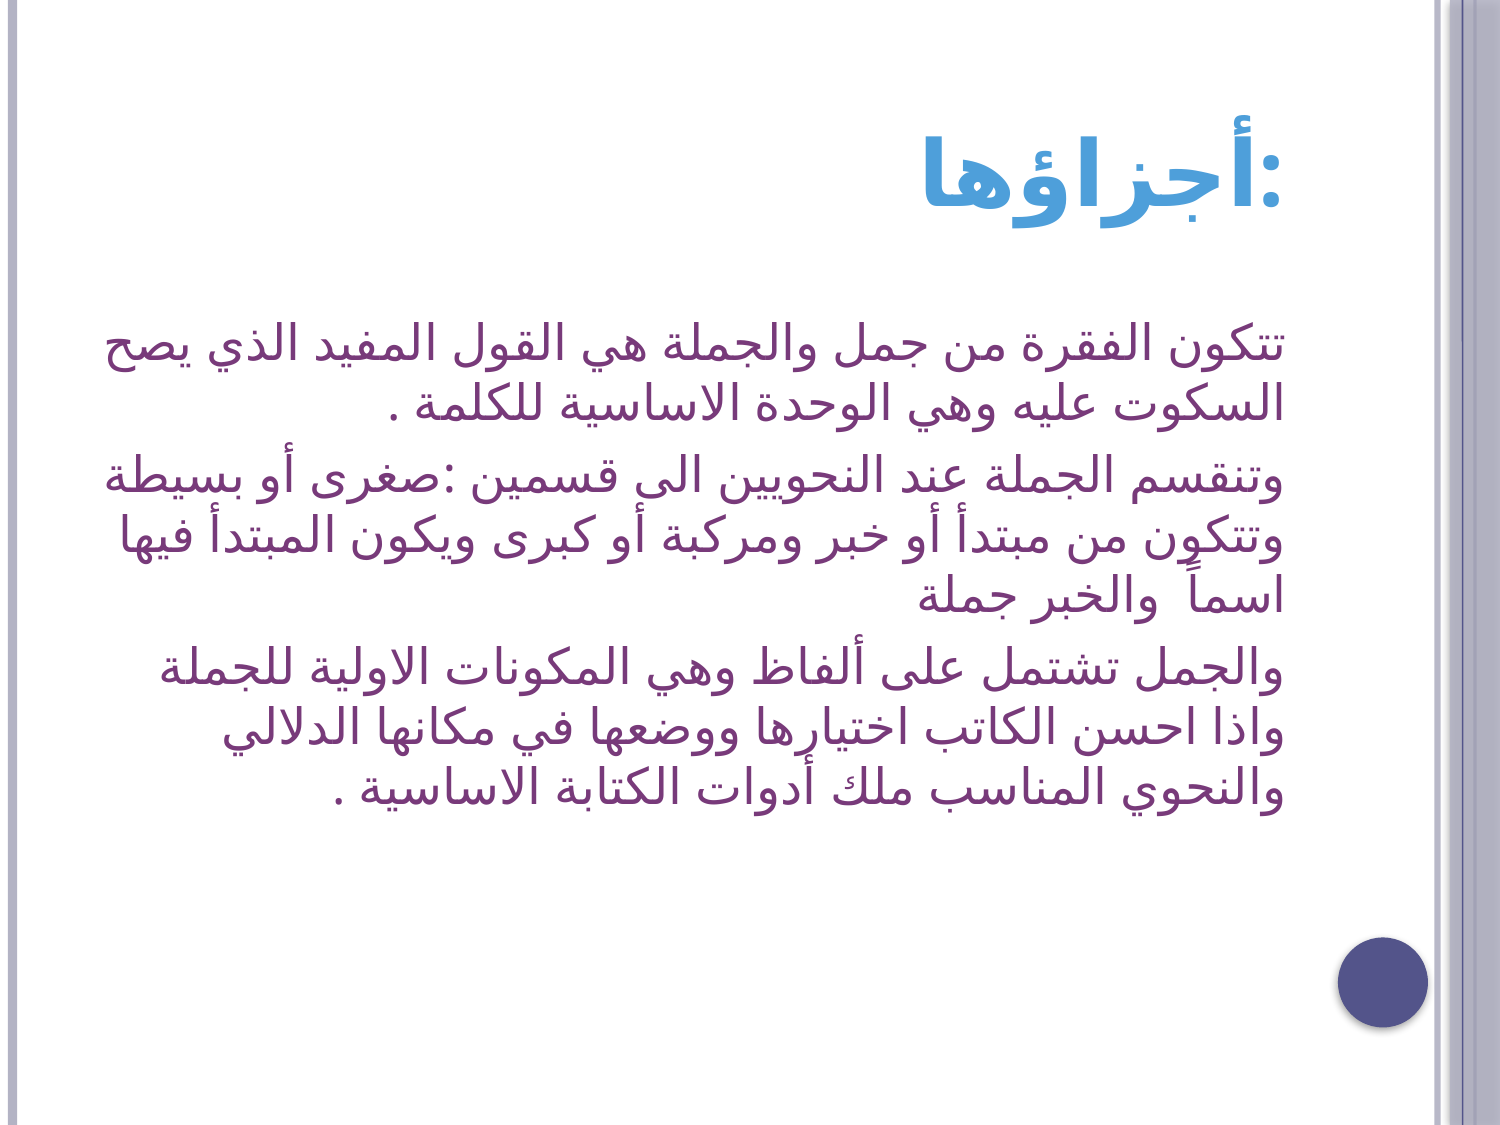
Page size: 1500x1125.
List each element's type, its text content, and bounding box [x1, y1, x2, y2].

title أجزاؤها: [75, 45, 1300, 233]
list تتكون الفقرة من جمل والجملة هي القول المفيد الذي يصح السكوت عليه وهي الوحدة الاساسية للكلمة . وتنقسم الجملة عند النحويين الى قسمين :صغرى أو بسيطة وتتكون من مبتدأ أو خبر ومركبة أو كبرى ويكون المبتدأ فيها اسماً والخبر جملة والجمل تشتمل على ألفاظ وهي المكونات الاولية للجملة واذا احسن الكاتب اختيارها ووضعها في مكانها الدلالي والنحوي المناسب ملك أدوات الكتابة الاساسية . [76, 302, 1302, 968]
